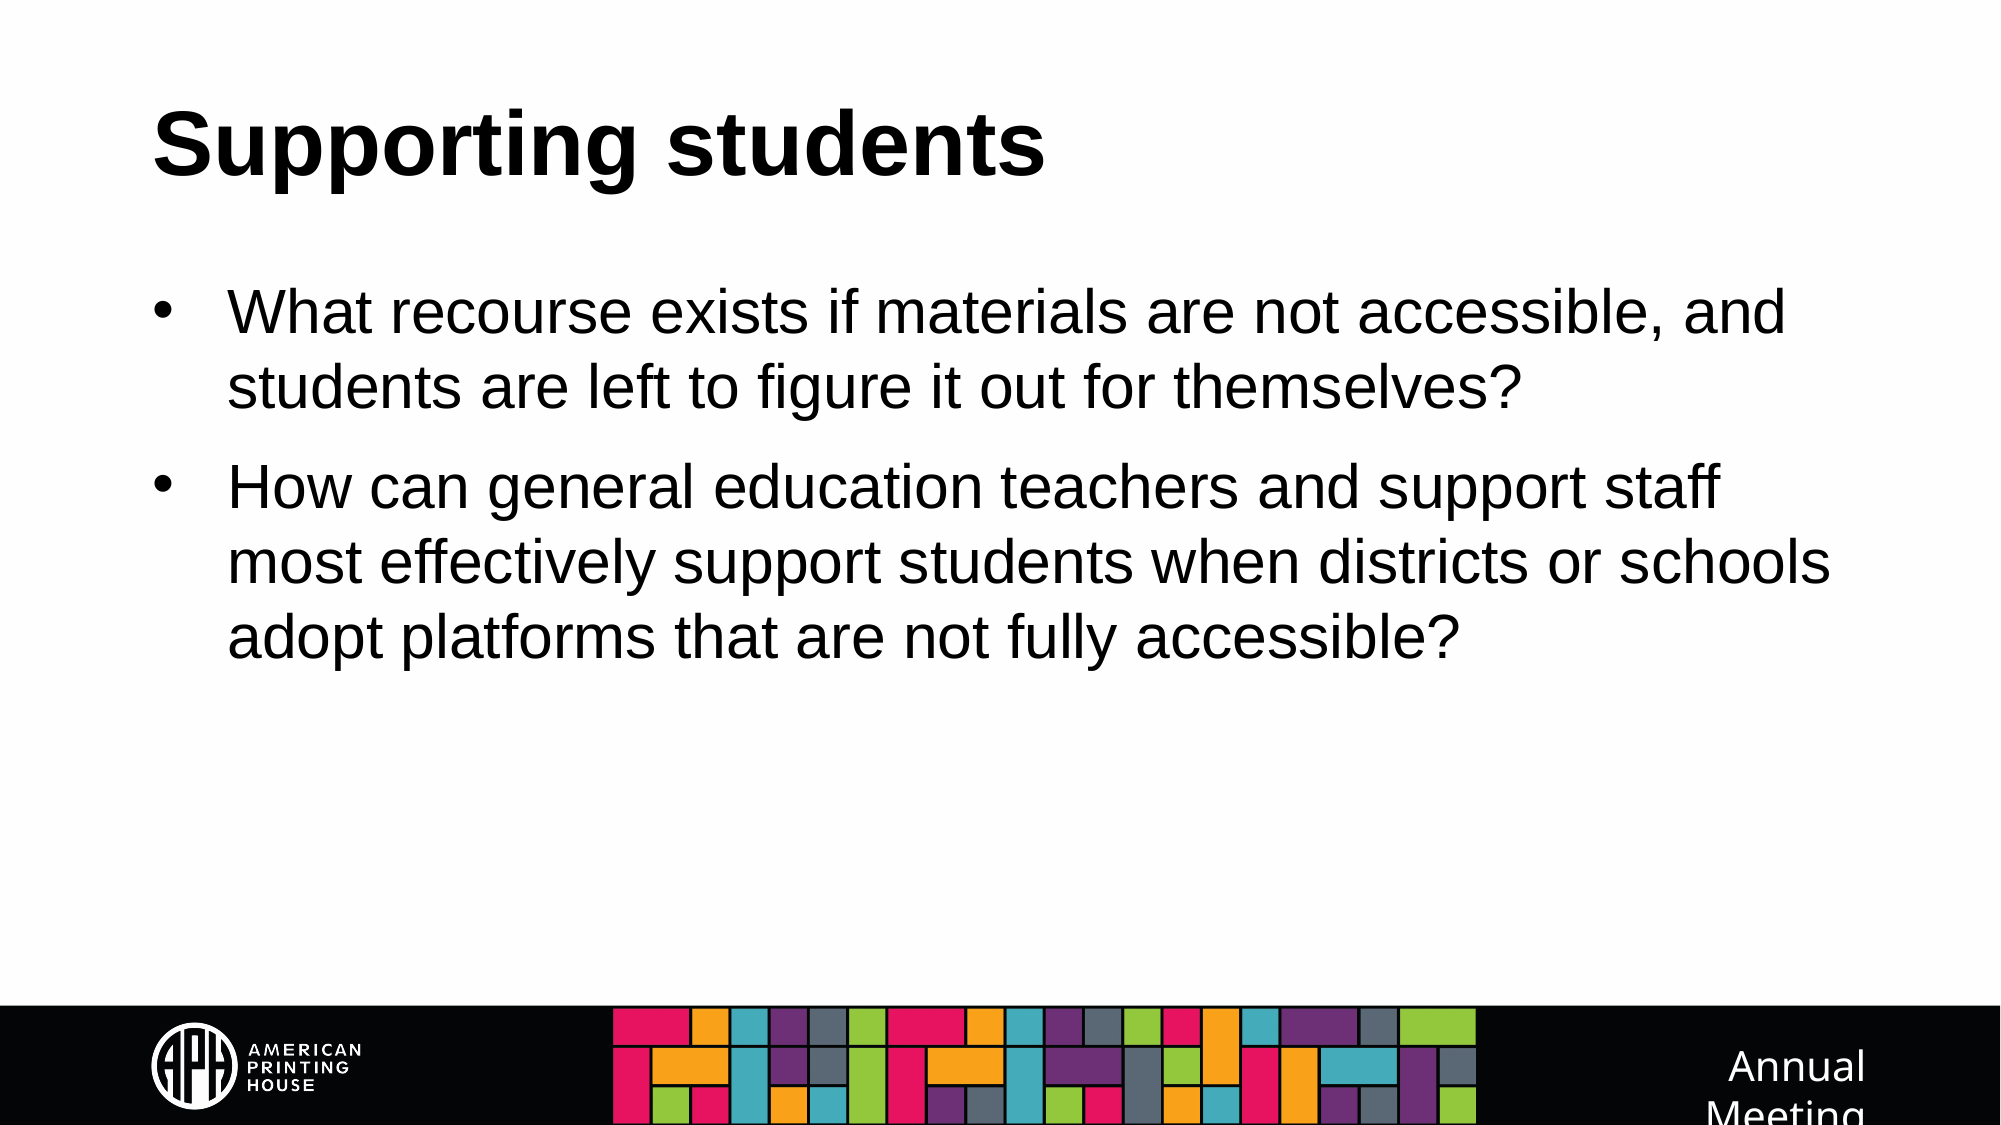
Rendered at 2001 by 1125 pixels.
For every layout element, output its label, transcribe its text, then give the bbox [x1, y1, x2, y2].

list What recourse exists if materials are not accessible, and students are left to figure it out for themselves? How can general education teachers and support staff most effectively support students when districts or schools adopt platforms that are not fully accessible? [137, 263, 1863, 909]
picture [1821, 1111, 1833, 1125]
title Supporting students [137, 59, 1863, 232]
picture [0, 0, 2001, 1125]
picture [1748, 1111, 1760, 1118]
picture [1846, 1111, 1858, 1125]
picture [1727, 1107, 1734, 1125]
picture [1771, 1111, 1783, 1118]
picture [1711, 1105, 1719, 1125]
